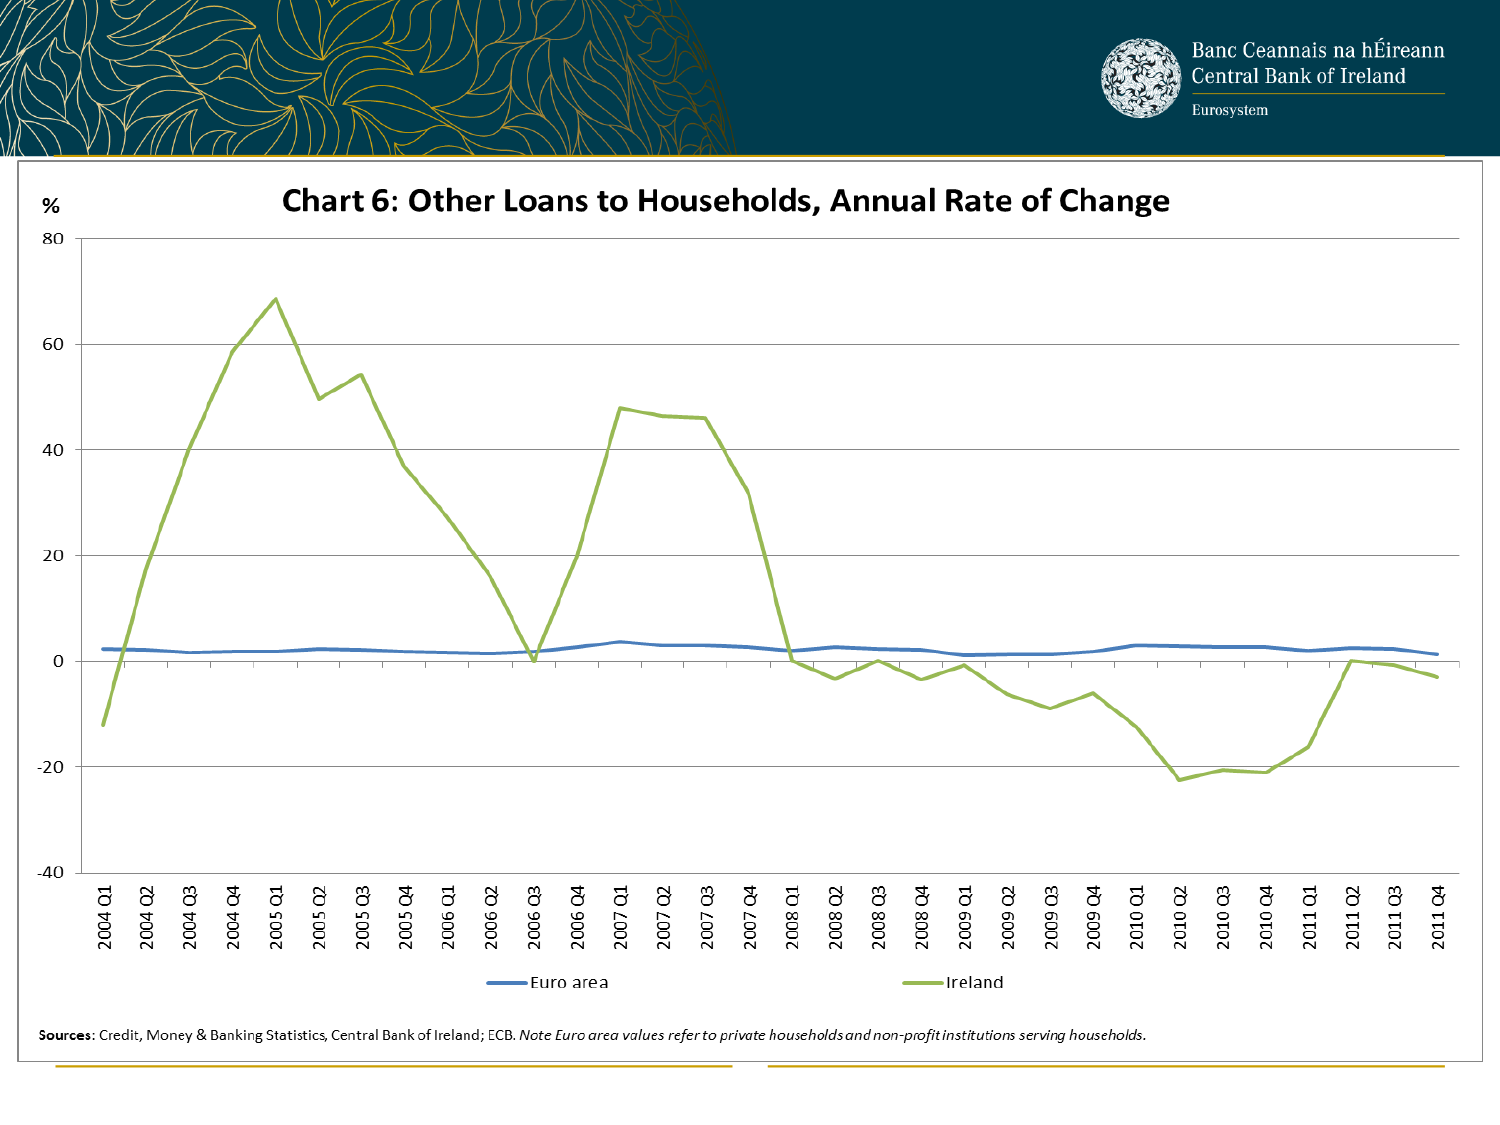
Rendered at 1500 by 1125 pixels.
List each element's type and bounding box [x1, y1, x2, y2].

picture [123, 116, 129, 131]
picture [1102, 39, 1181, 117]
picture [17, 48, 27, 60]
picture [509, 82, 513, 93]
picture [577, 120, 581, 143]
picture [691, 102, 697, 113]
picture [284, 106, 294, 116]
picture [625, 63, 633, 83]
picture [0, 142, 1500, 1125]
picture [717, 103, 723, 120]
picture [473, 40, 477, 50]
picture [1412, 49, 1419, 57]
picture [164, 113, 172, 118]
picture [177, 70, 183, 77]
picture [318, 55, 327, 60]
picture [158, 36, 165, 44]
picture [97, 103, 104, 112]
picture [84, 41, 91, 47]
picture [502, 125, 515, 129]
